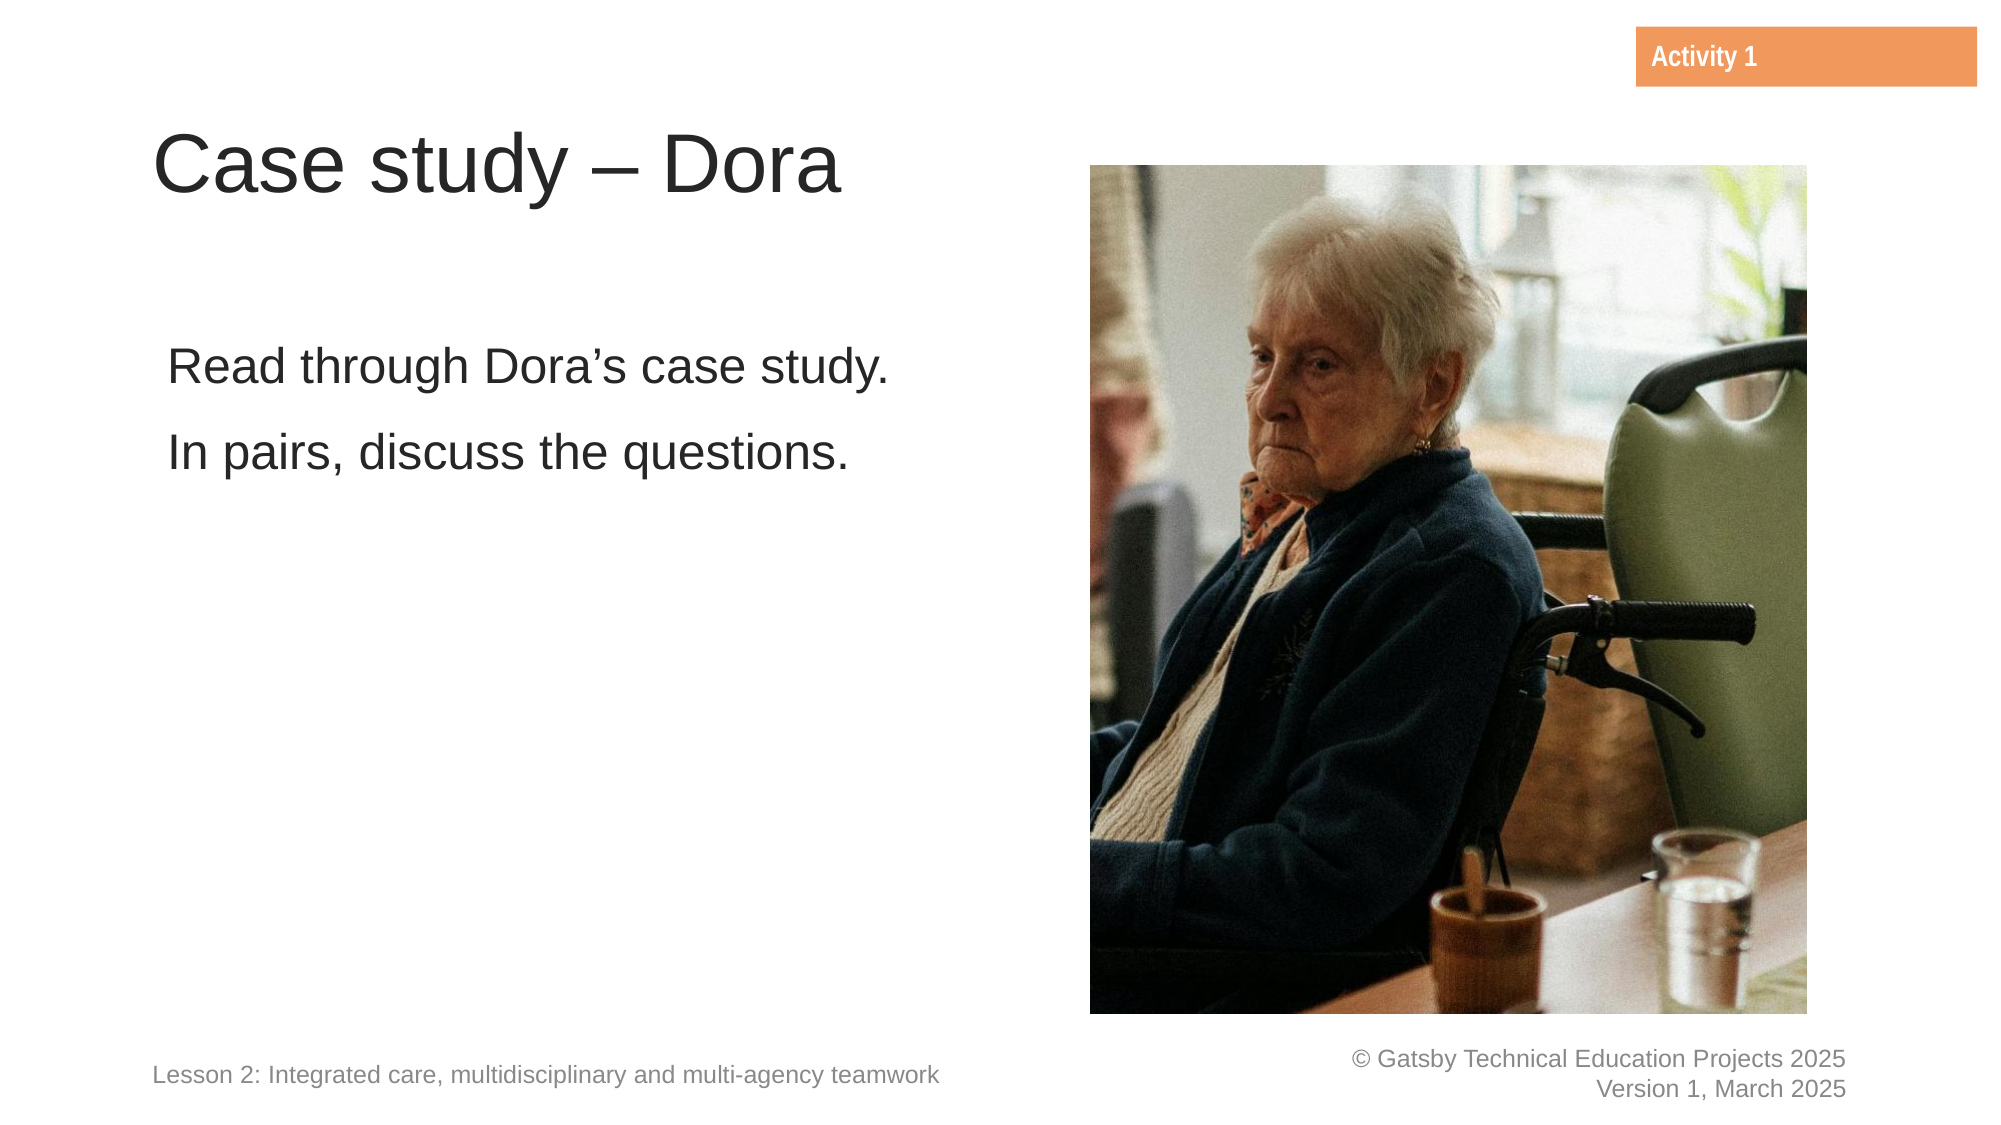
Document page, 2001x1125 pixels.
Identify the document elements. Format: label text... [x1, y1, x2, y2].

list Lesson 2: Integrated care, multidisciplinary and multi-agency teamwork [137, 1042, 1000, 1103]
list Activity 1 [1636, 26, 1978, 87]
picture [1090, 165, 1807, 1014]
title Case study – Dora [137, 56, 1863, 275]
list Read through Dora’s case study. In pairs, discuss the questions. [137, 299, 1085, 1014]
